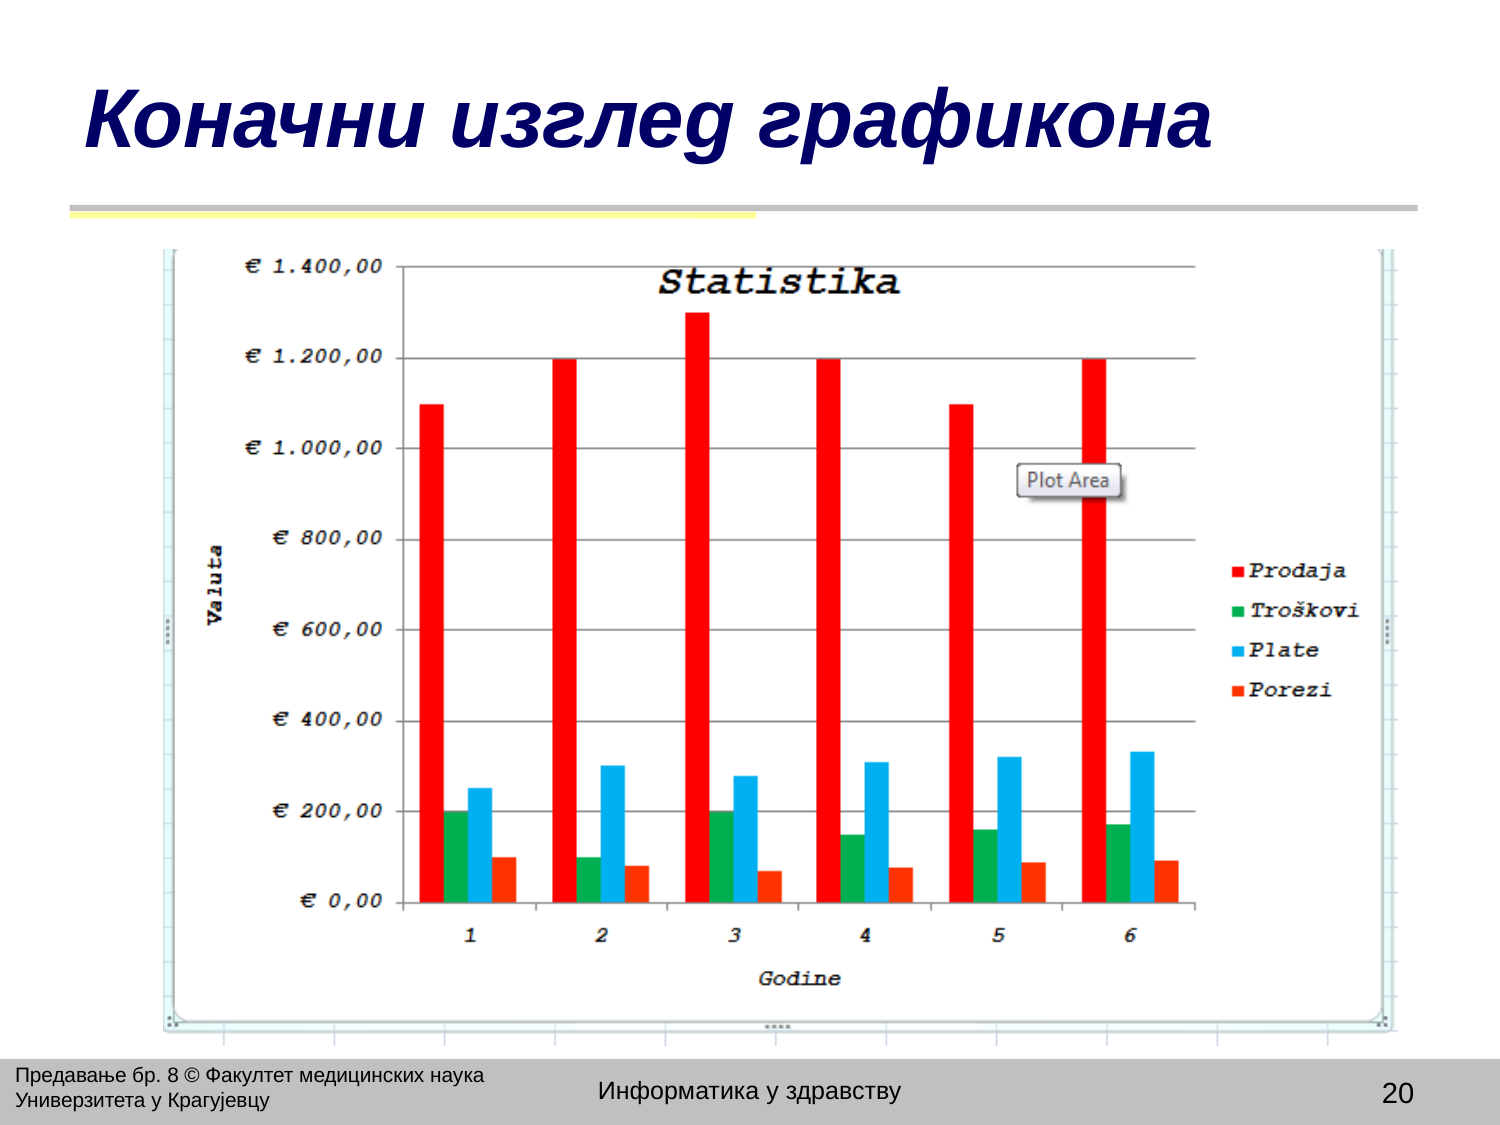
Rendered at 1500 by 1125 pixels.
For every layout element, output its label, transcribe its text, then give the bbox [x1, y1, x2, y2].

slide_number Предавање бр. 8 © Факултет медицинских наука Универзитета у Крагујевцу [0, 1053, 626, 1108]
slide_number 20 [1079, 1066, 1430, 1125]
picture [163, 249, 1398, 1046]
title Коначни изглед графикона [69, 19, 1426, 208]
footer Информатика у здравству [512, 1066, 988, 1125]
